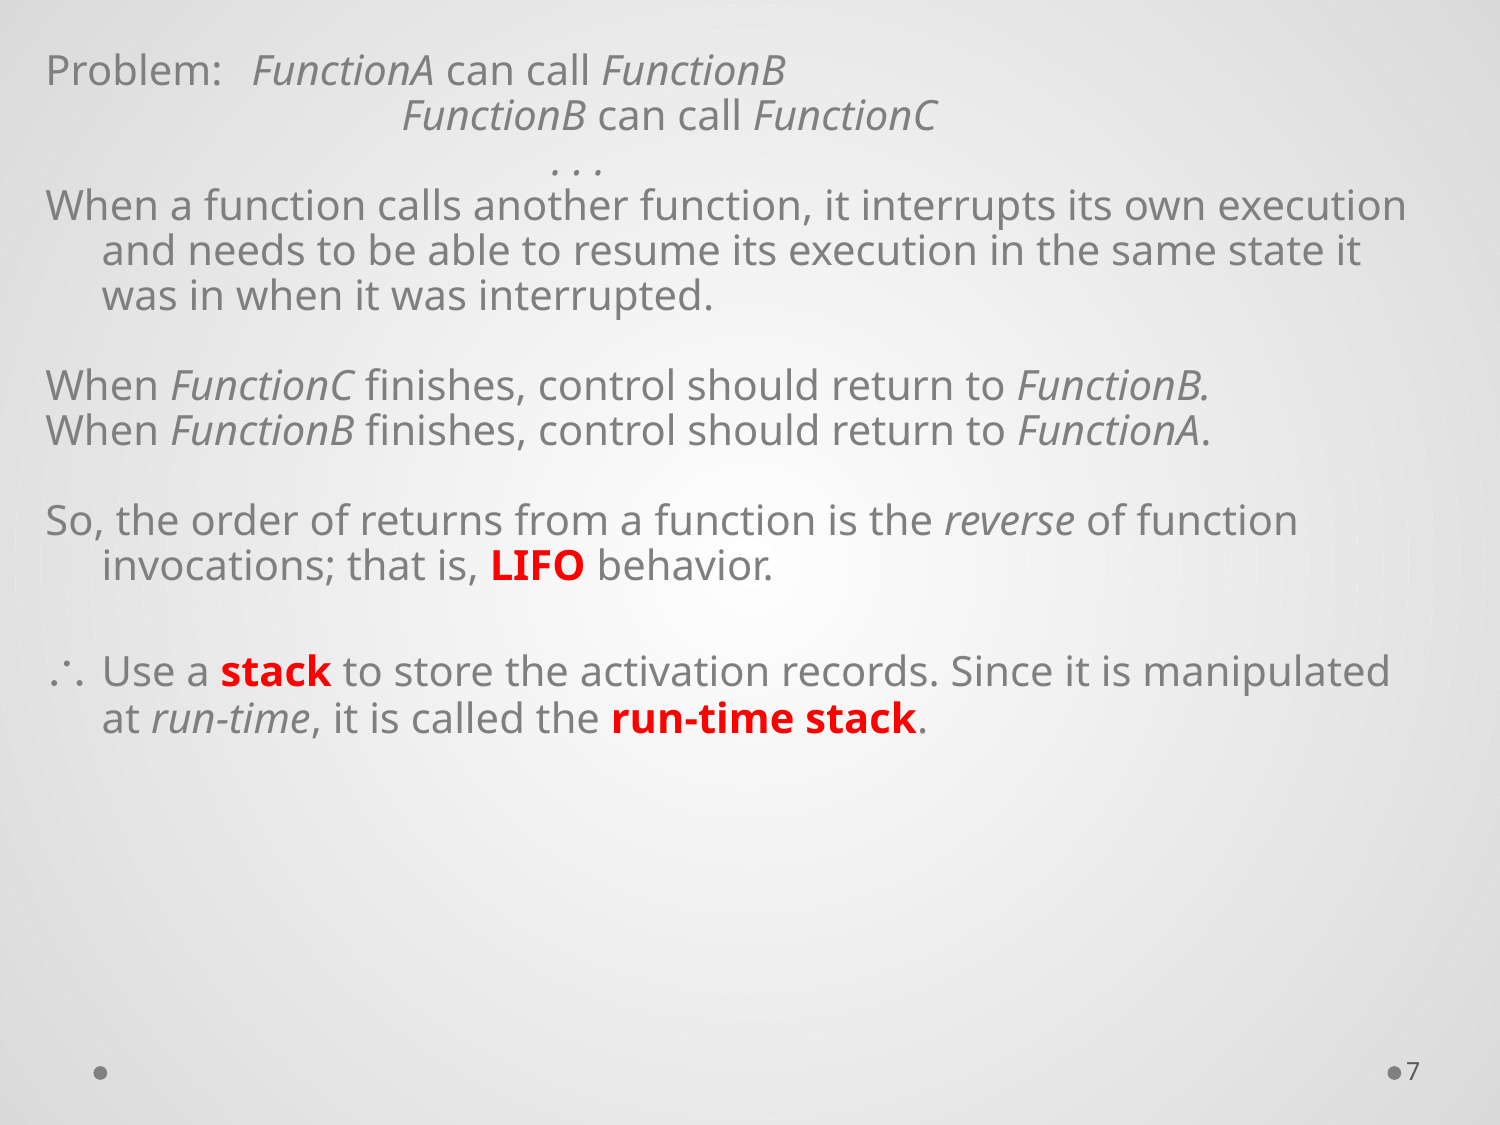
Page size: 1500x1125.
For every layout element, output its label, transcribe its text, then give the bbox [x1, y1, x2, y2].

slide_number 7 [1401, 1042, 1494, 1103]
list Problem: FunctionA can call FunctionB FunctionB can call FunctionC . . . When a function calls another function, it interrupts its own execution and needs to be able to resume its execution in the same state it was in when it was interrupted. When FunctionC finishes, control should return to FunctionB. When FunctionB finishes, control should return to FunctionA. So, the order of returns from a function is the reverse of function invocations; that is, LIFO behavior.  Use a stack to store the activation records. Since it is manipulated at run-time, it is called the run-time stack. [30, 41, 1456, 820]
